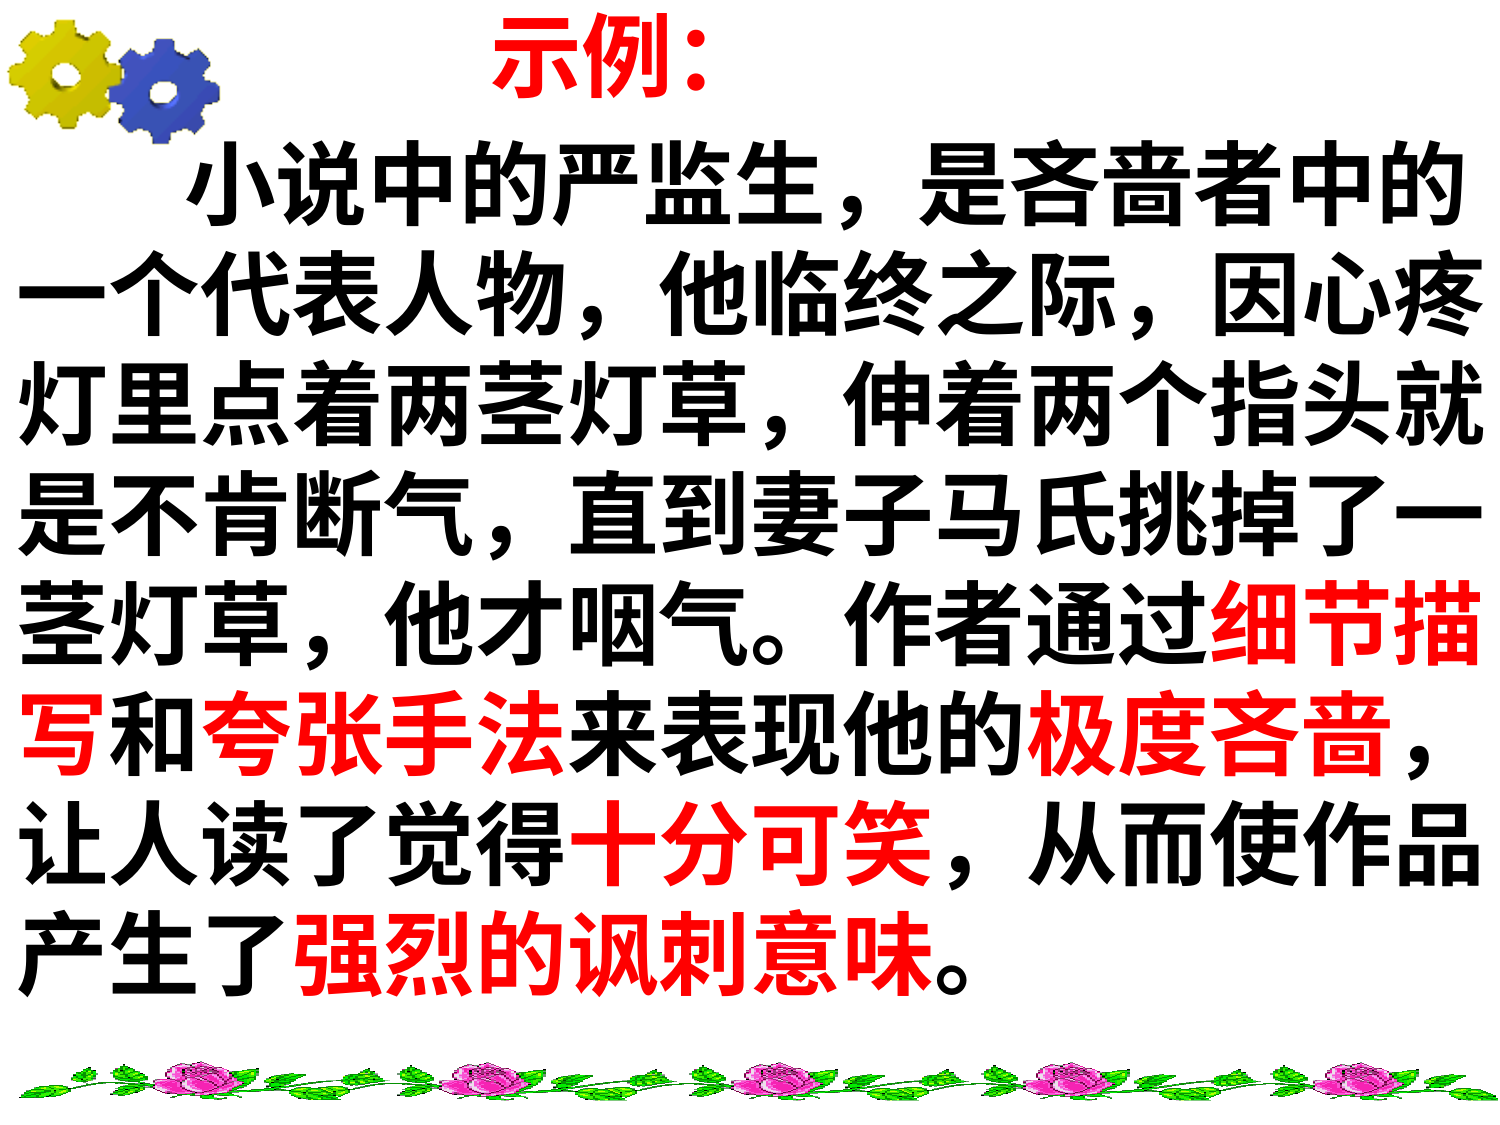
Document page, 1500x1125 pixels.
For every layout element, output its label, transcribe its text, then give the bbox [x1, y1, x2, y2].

list 示例： 小说中的严监生，是吝啬者中的一个代表人物，他临终之际，因心疼灯里点着两茎灯草，伸着两个指头就是不肯断气，直到妻子马氏挑掉了一茎灯草，他才咽气。作者通过细节描写和夸张手法来表现他的极度吝啬，让人读了觉得十分可笑，从而使作品产生了强烈的讽刺意味。 [1, 0, 1500, 1124]
picture [2, 9, 226, 154]
picture [17, 1040, 1500, 1101]
